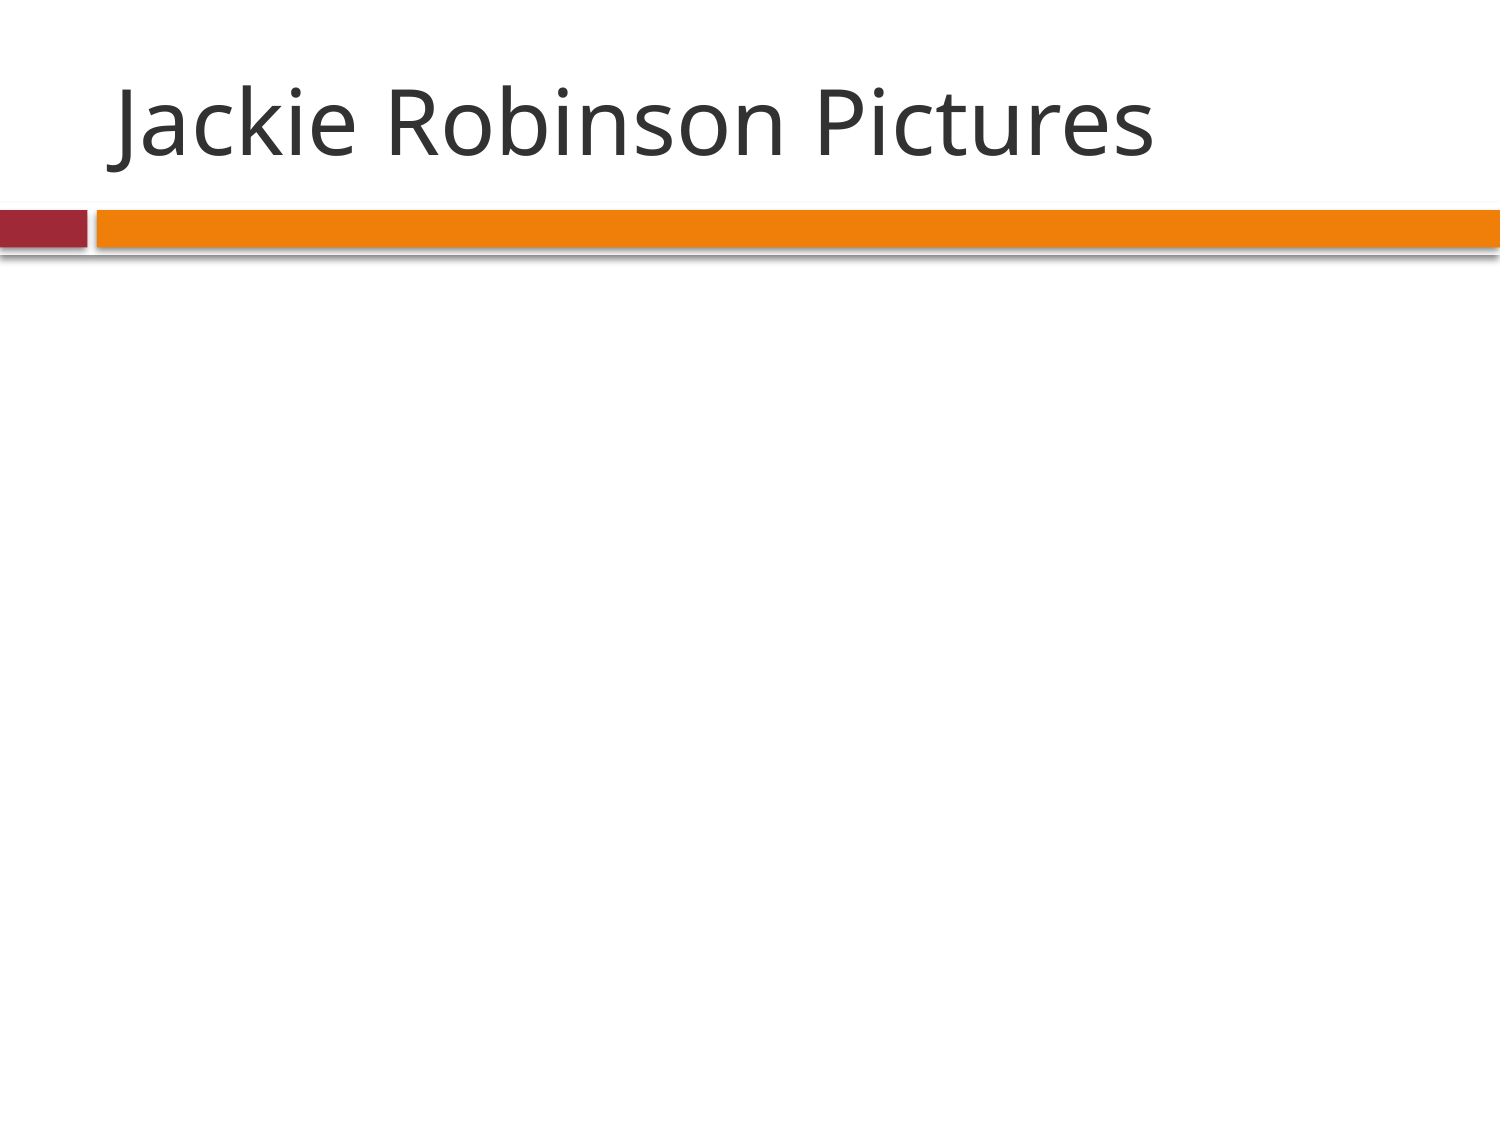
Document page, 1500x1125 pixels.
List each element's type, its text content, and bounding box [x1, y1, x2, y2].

title Jackie Robinson Pictures [99, 37, 1438, 200]
